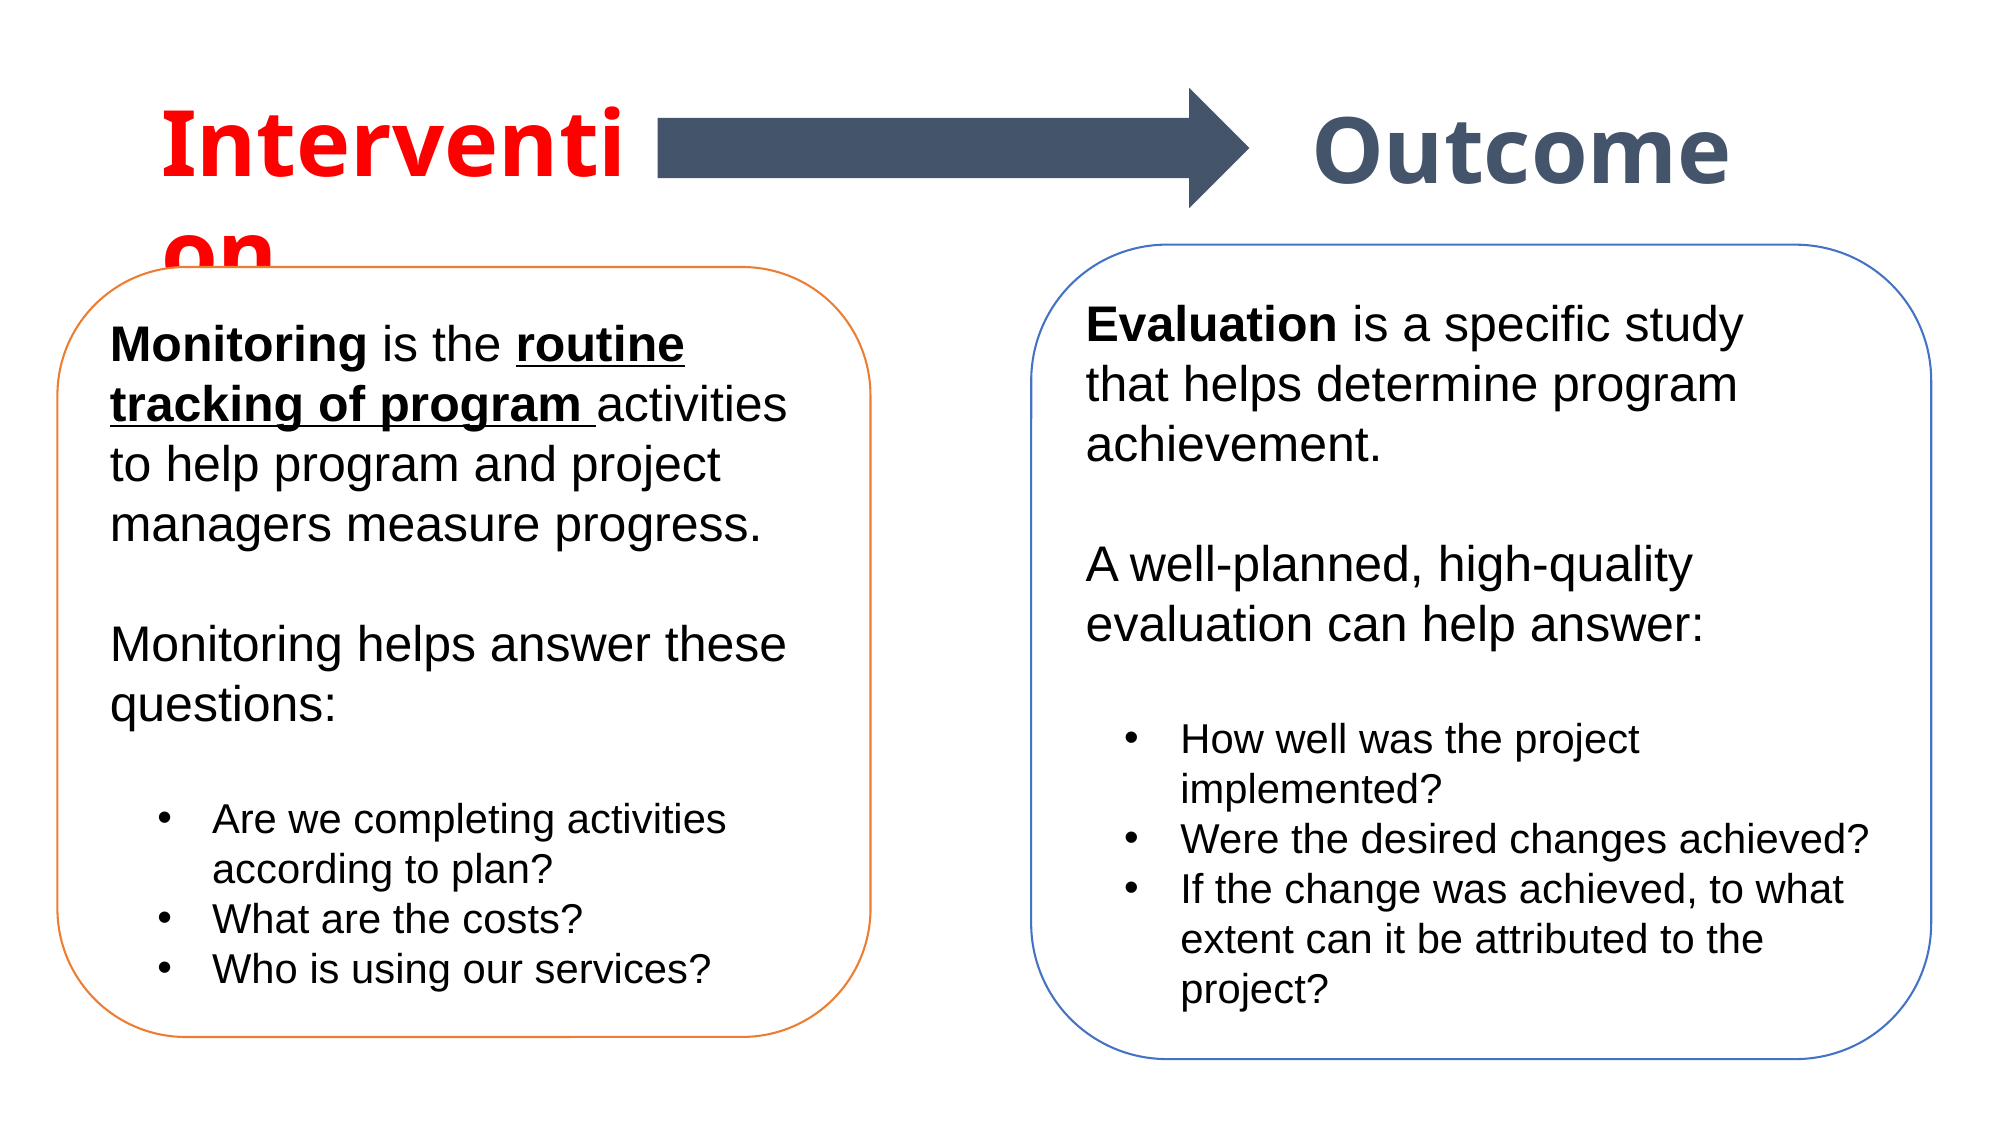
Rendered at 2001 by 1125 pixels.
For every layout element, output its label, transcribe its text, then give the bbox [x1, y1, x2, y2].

text_box Outcome [1296, 84, 1835, 210]
text_box Intervention [146, 77, 693, 271]
text_box [657, 87, 1250, 209]
text_box Evaluation is a specific study that helps determine program achievement. A well-planned, high-quality evaluation can help answer: How well was the project implemented? Were the desired changes achieved? If the change was achieved, to what extent can it be attributed to the project? [1030, 243, 1933, 1061]
text_box Monitoring is the routine tracking of program activities to help program and project managers measure progress. Monitoring helps answer these questions: Are we completing activities according to plan? What are the costs? Who is using our services? [56, 265, 872, 1039]
